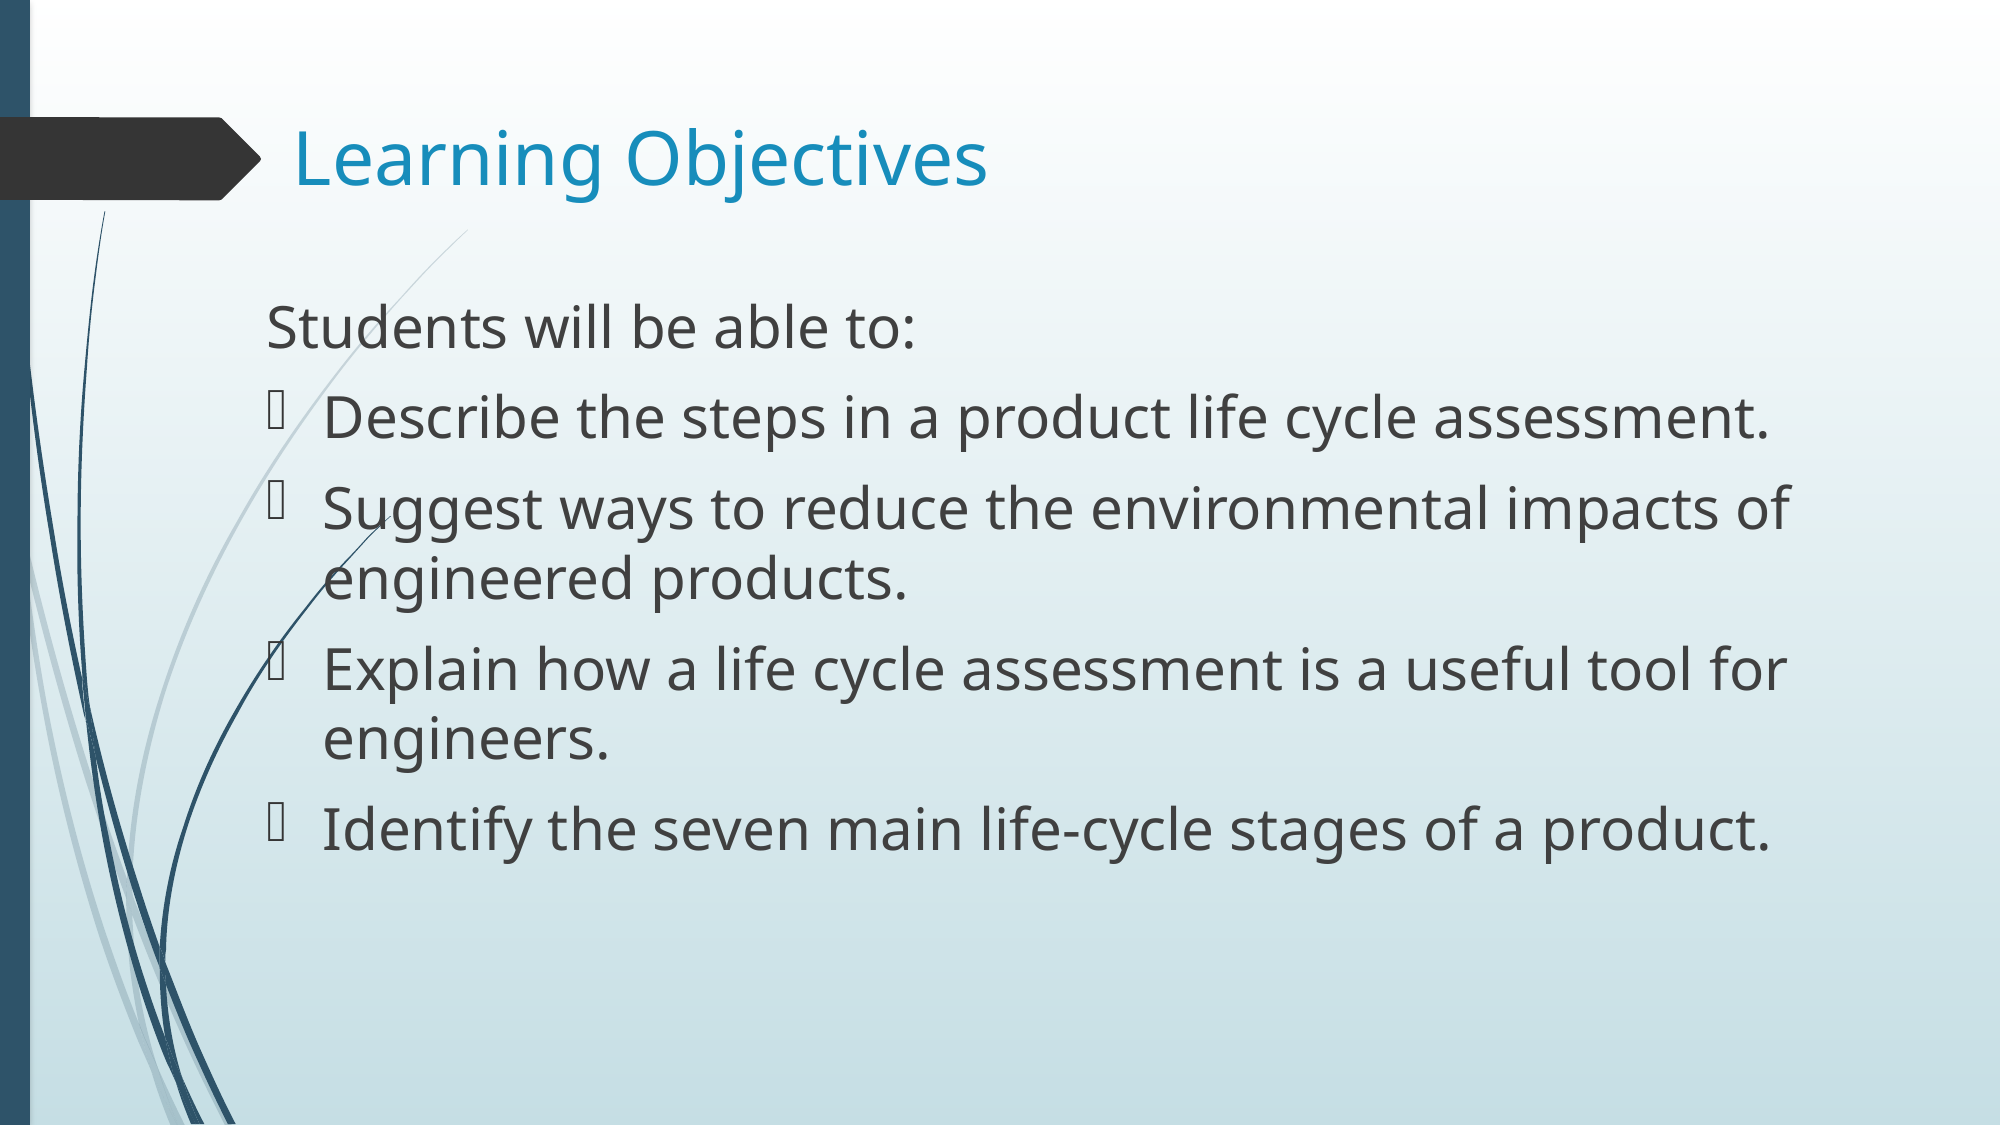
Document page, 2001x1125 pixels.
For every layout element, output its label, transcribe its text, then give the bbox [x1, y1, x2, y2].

title Learning Objectives [277, 102, 1888, 313]
list Students will be able to: Describe the steps in a product life cycle assessment. Suggest ways to reduce the environmental impacts of engineered products. Explain how a life cycle assessment is a useful tool for engineers. Identify the seven main life-cycle stages of a product. [251, 282, 1850, 950]
